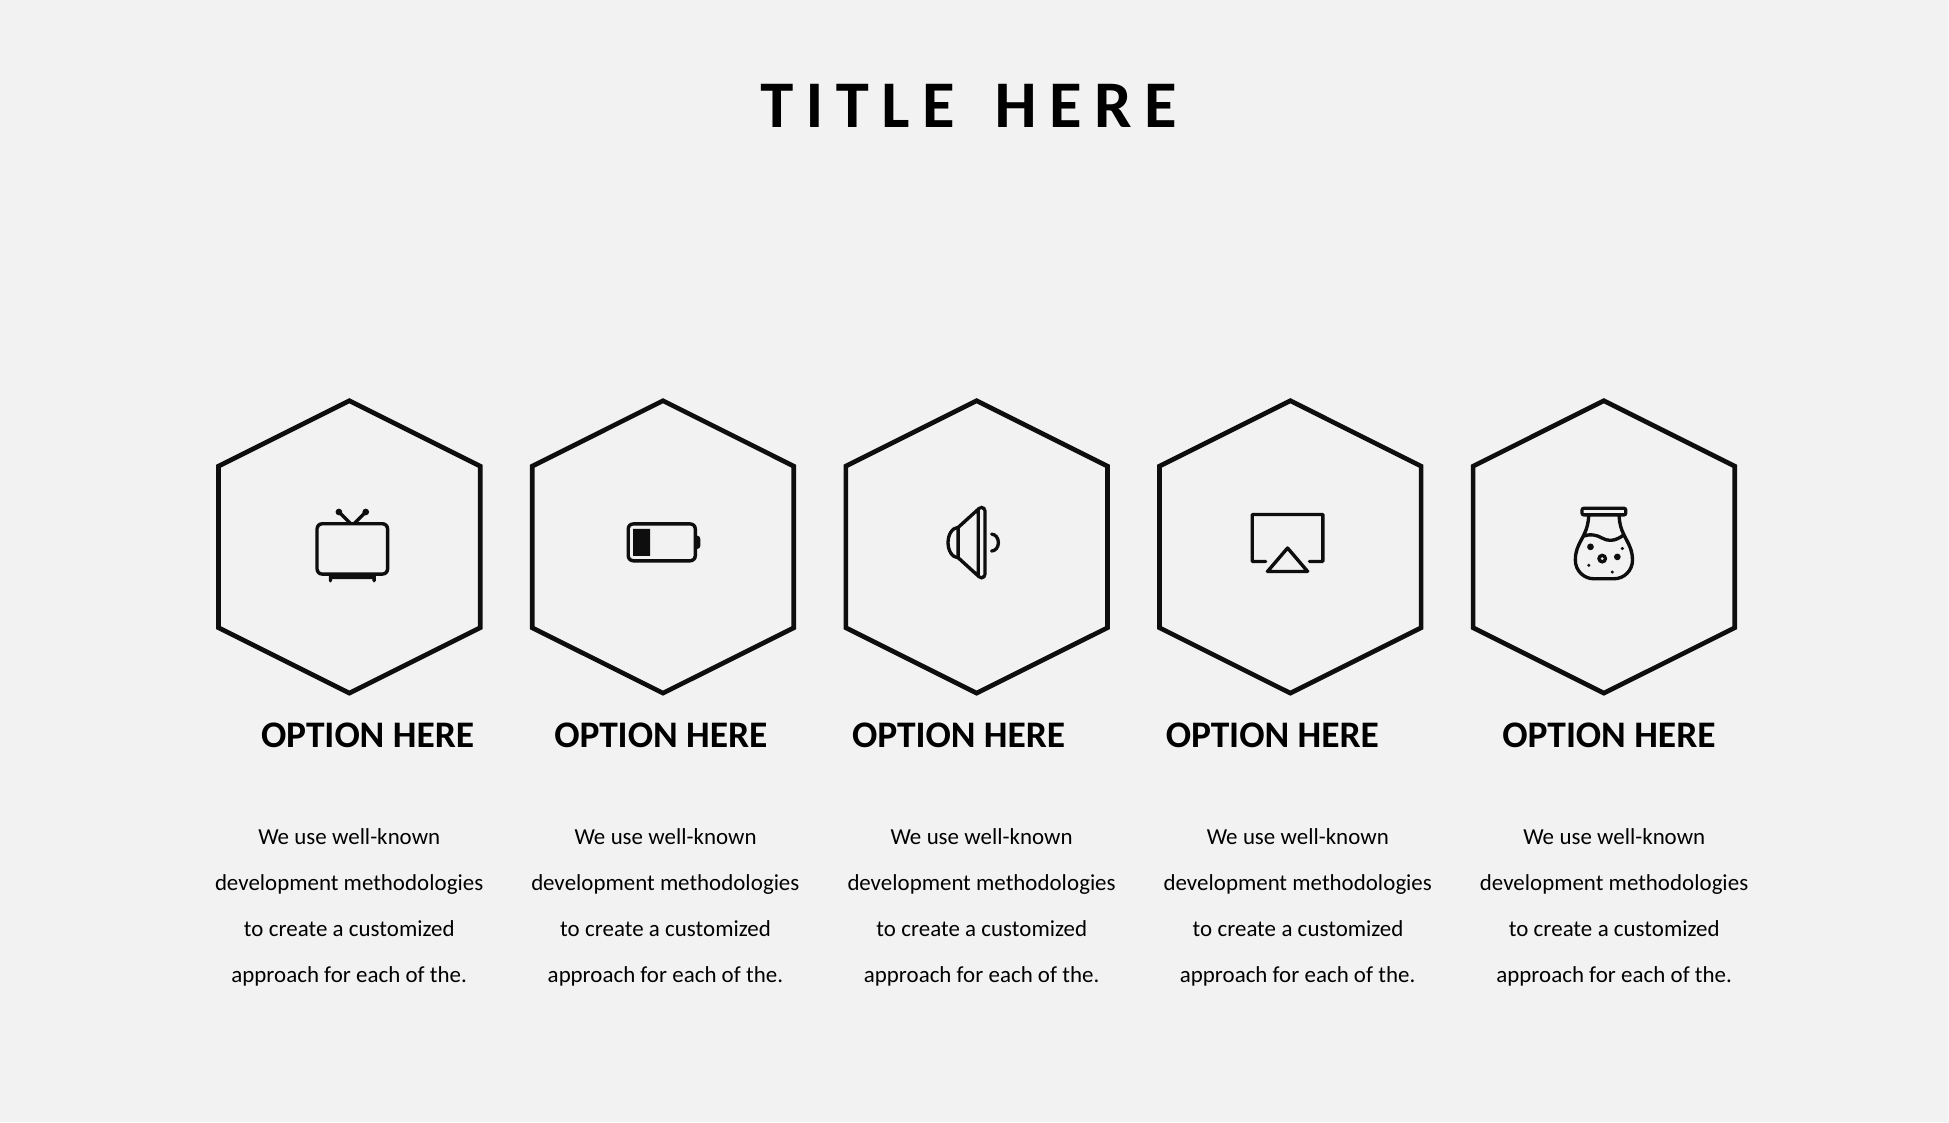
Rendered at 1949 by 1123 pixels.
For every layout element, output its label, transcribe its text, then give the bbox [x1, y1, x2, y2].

text_box OPTION HERE [528, 706, 794, 740]
text_box [946, 505, 987, 580]
text_box [1250, 512, 1325, 564]
text_box [626, 522, 701, 563]
text_box OPTION HERE [214, 706, 522, 737]
text_box We use well-known development methodologies to create a customized approach for each of the. [835, 799, 1128, 997]
text_box We use well-known development methodologies to create a customized approach for each of the. [519, 799, 812, 997]
text_box [1573, 506, 1635, 581]
text_box [1159, 400, 1422, 694]
text_box [218, 400, 481, 694]
text_box [845, 400, 1108, 694]
text_box OPTION HERE [1154, 706, 1391, 740]
text_box We use well-known development methodologies to create a customized approach for each of the. [1468, 799, 1761, 997]
text_box OPTION HERE [1477, 706, 1741, 740]
text_box OPTION HERE [830, 706, 1088, 740]
text_box TITLE HERE [289, 53, 1649, 148]
text_box [532, 400, 794, 694]
text_box [1265, 546, 1310, 574]
text_box We use well-known development methodologies to create a customized approach for each of the. [203, 799, 496, 997]
text_box [990, 532, 1001, 553]
text_box [315, 508, 390, 583]
text_box [1473, 400, 1735, 694]
text_box We use well-known development methodologies to create a customized approach for each of the. [1151, 799, 1445, 997]
